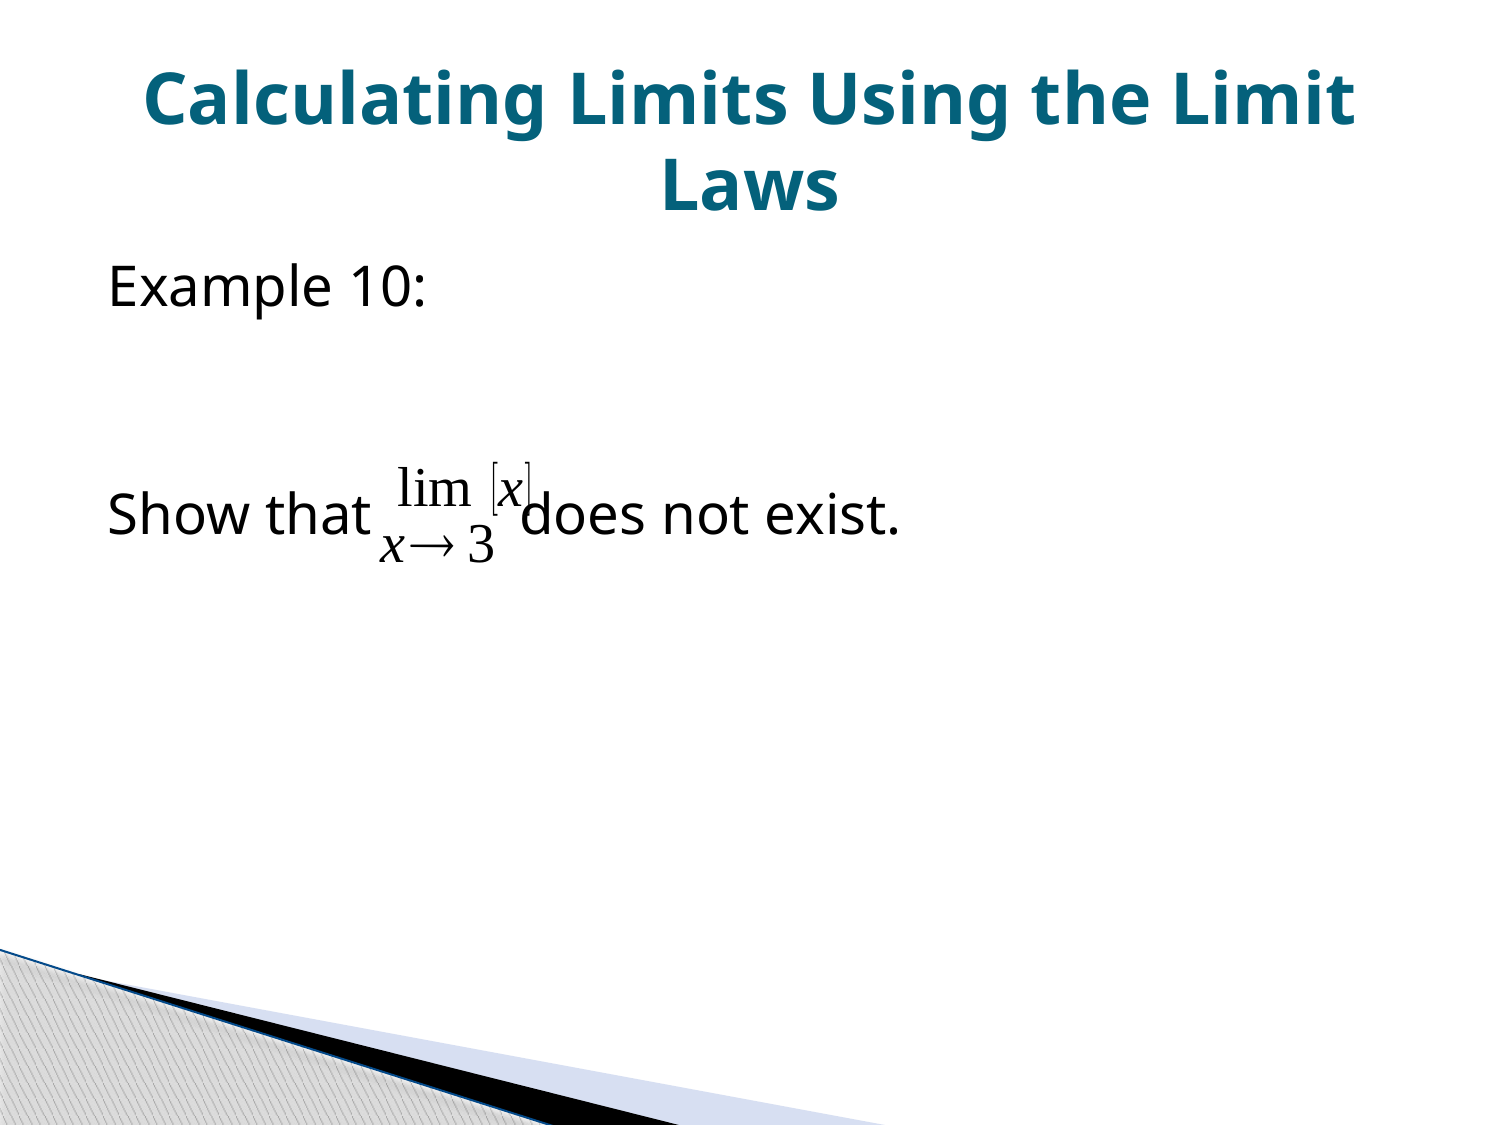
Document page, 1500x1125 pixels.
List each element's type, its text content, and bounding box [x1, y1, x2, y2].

title Calculating Limits Using the Limit Laws [75, 45, 1425, 233]
list Example 10: Show that does not exist. [75, 243, 1425, 986]
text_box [374, 462, 534, 569]
